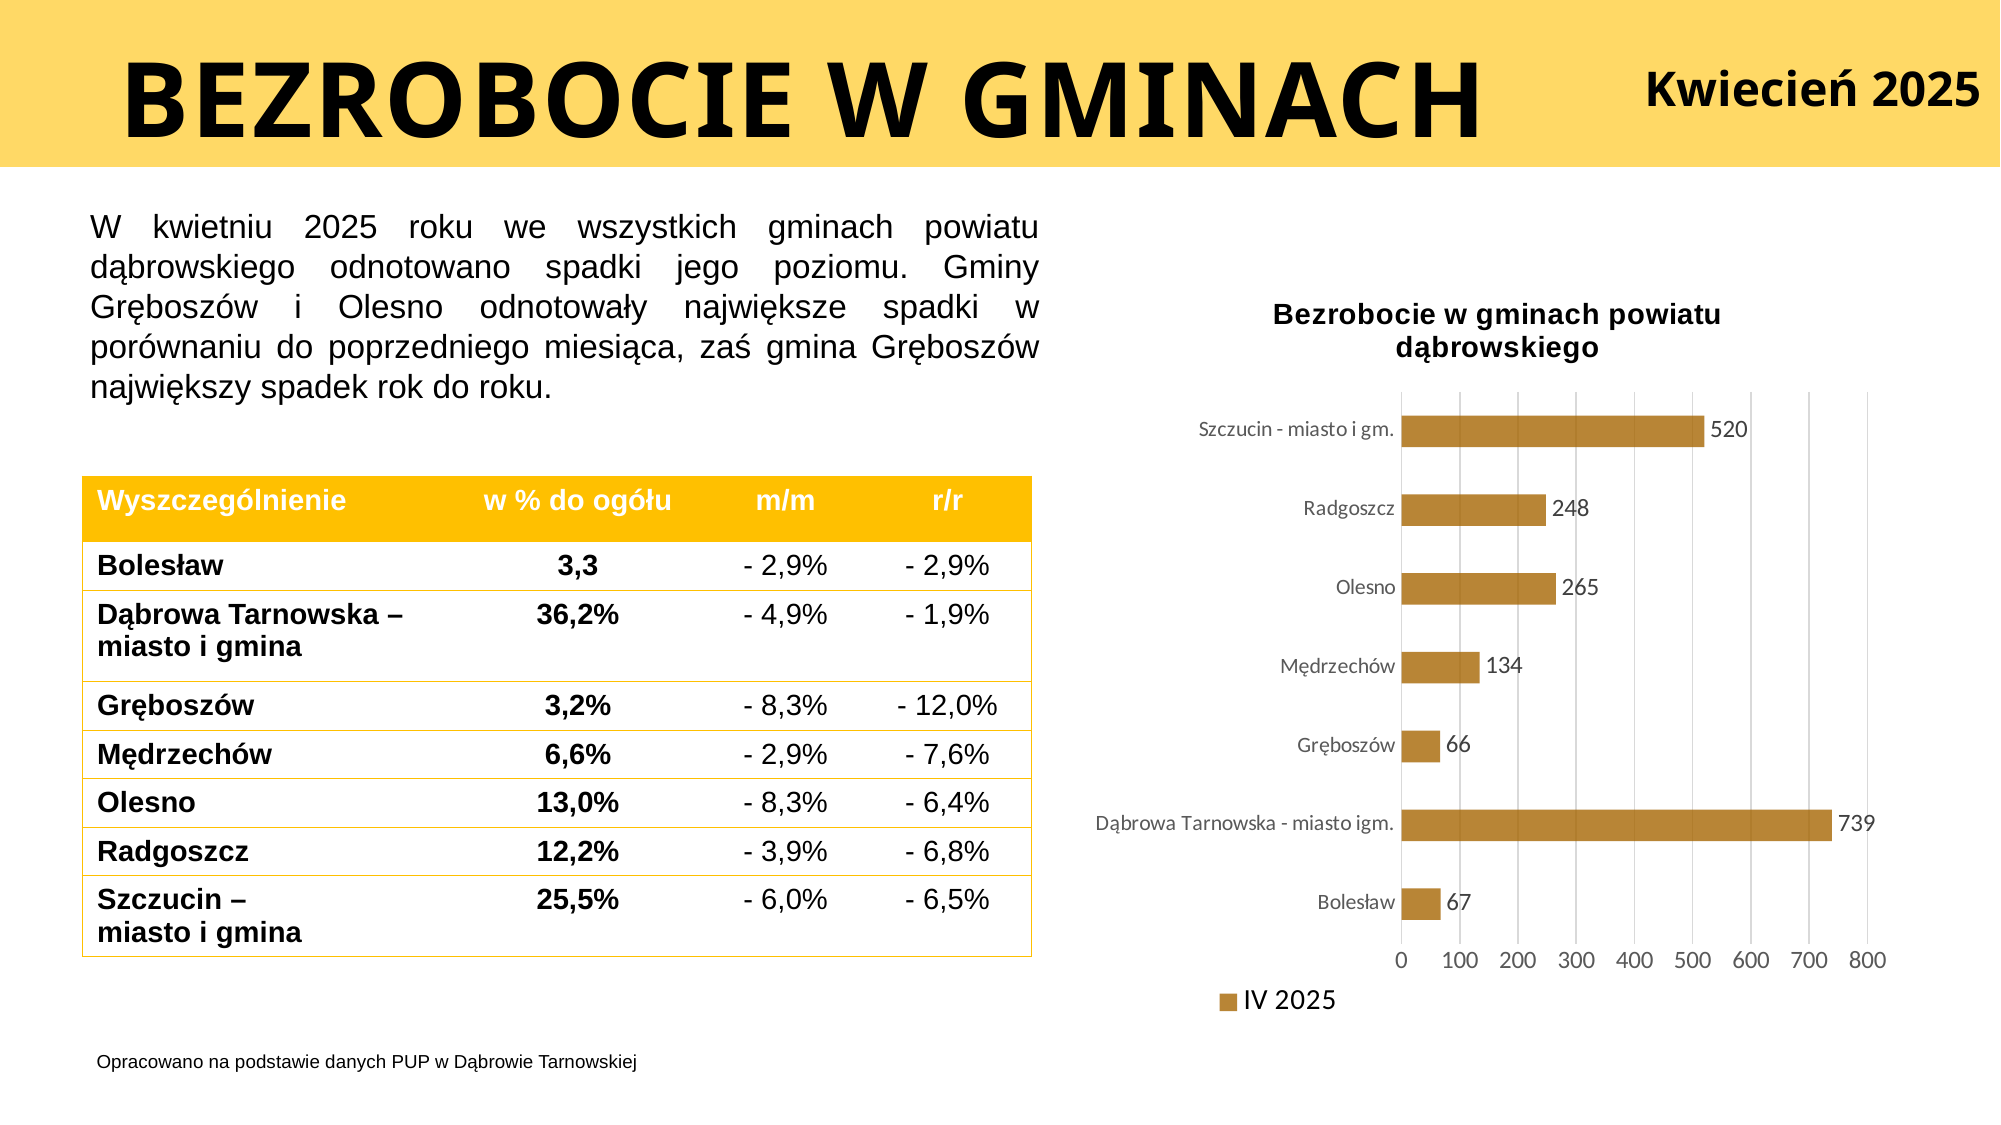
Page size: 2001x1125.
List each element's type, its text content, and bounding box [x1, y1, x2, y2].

chart [1079, 269, 1903, 1043]
table_cell - 2,9% [708, 542, 863, 590]
table_cell - 1,9% [863, 591, 1031, 681]
table_cell Dąbrowa Tarnowska – miasto i gmina [83, 591, 448, 681]
table_header w % do ogółu [448, 477, 708, 541]
table_cell 25,5% [448, 876, 708, 956]
table_cell - 6,5% [863, 876, 1031, 956]
table_header r/r [863, 477, 1031, 541]
text_box Opracowano na podstawie danych PUP w Dąbrowie Tarnowskiej [81, 1042, 1290, 1125]
table_cell 36,2% [448, 591, 708, 681]
table_header m/m [708, 477, 863, 541]
table_cell - 6,0% [708, 876, 863, 956]
table_cell Gręboszów [83, 682, 448, 730]
table_cell Bolesław [83, 542, 448, 590]
table_header Wyszczególnienie [83, 477, 448, 541]
table_cell - 6,8% [863, 828, 1031, 875]
table_cell - 7,6% [863, 731, 1031, 778]
table_cell - 3,9% [708, 828, 863, 875]
table_cell - 8,3% [708, 682, 863, 730]
table_cell - 2,9% [708, 731, 863, 778]
table_cell 13,0% [448, 779, 708, 827]
table_cell 3,3 [448, 542, 708, 590]
table_cell - 4,9% [708, 591, 863, 681]
table_cell - 6,4% [863, 779, 1031, 827]
table_cell 12,2% [448, 828, 708, 875]
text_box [0, 0, 2000, 167]
table_cell 3,2% [448, 682, 708, 730]
table_cell Olesno [83, 779, 448, 827]
table_cell 6,6% [448, 731, 708, 778]
table_cell Szczucin – miasto i gmina [83, 876, 448, 956]
table_cell - 8,3% [708, 779, 863, 827]
table_cell Radgoszcz [83, 828, 448, 875]
table_cell - 12,0% [863, 682, 1031, 730]
table_cell - 2,9% [863, 542, 1031, 590]
text_box W kwietniu 2025 roku we wszystkich gminach powiatu dąbrowskiego odnotowano spadki jego poziomu. Gminy Gręboszów i Olesno odnotowały największe spadki w porównaniu do poprzedniego miesiąca, zaś gmina Gręboszów największy spadek rok do roku. [75, 198, 1056, 413]
table_cell Mędrzechów [83, 731, 448, 778]
